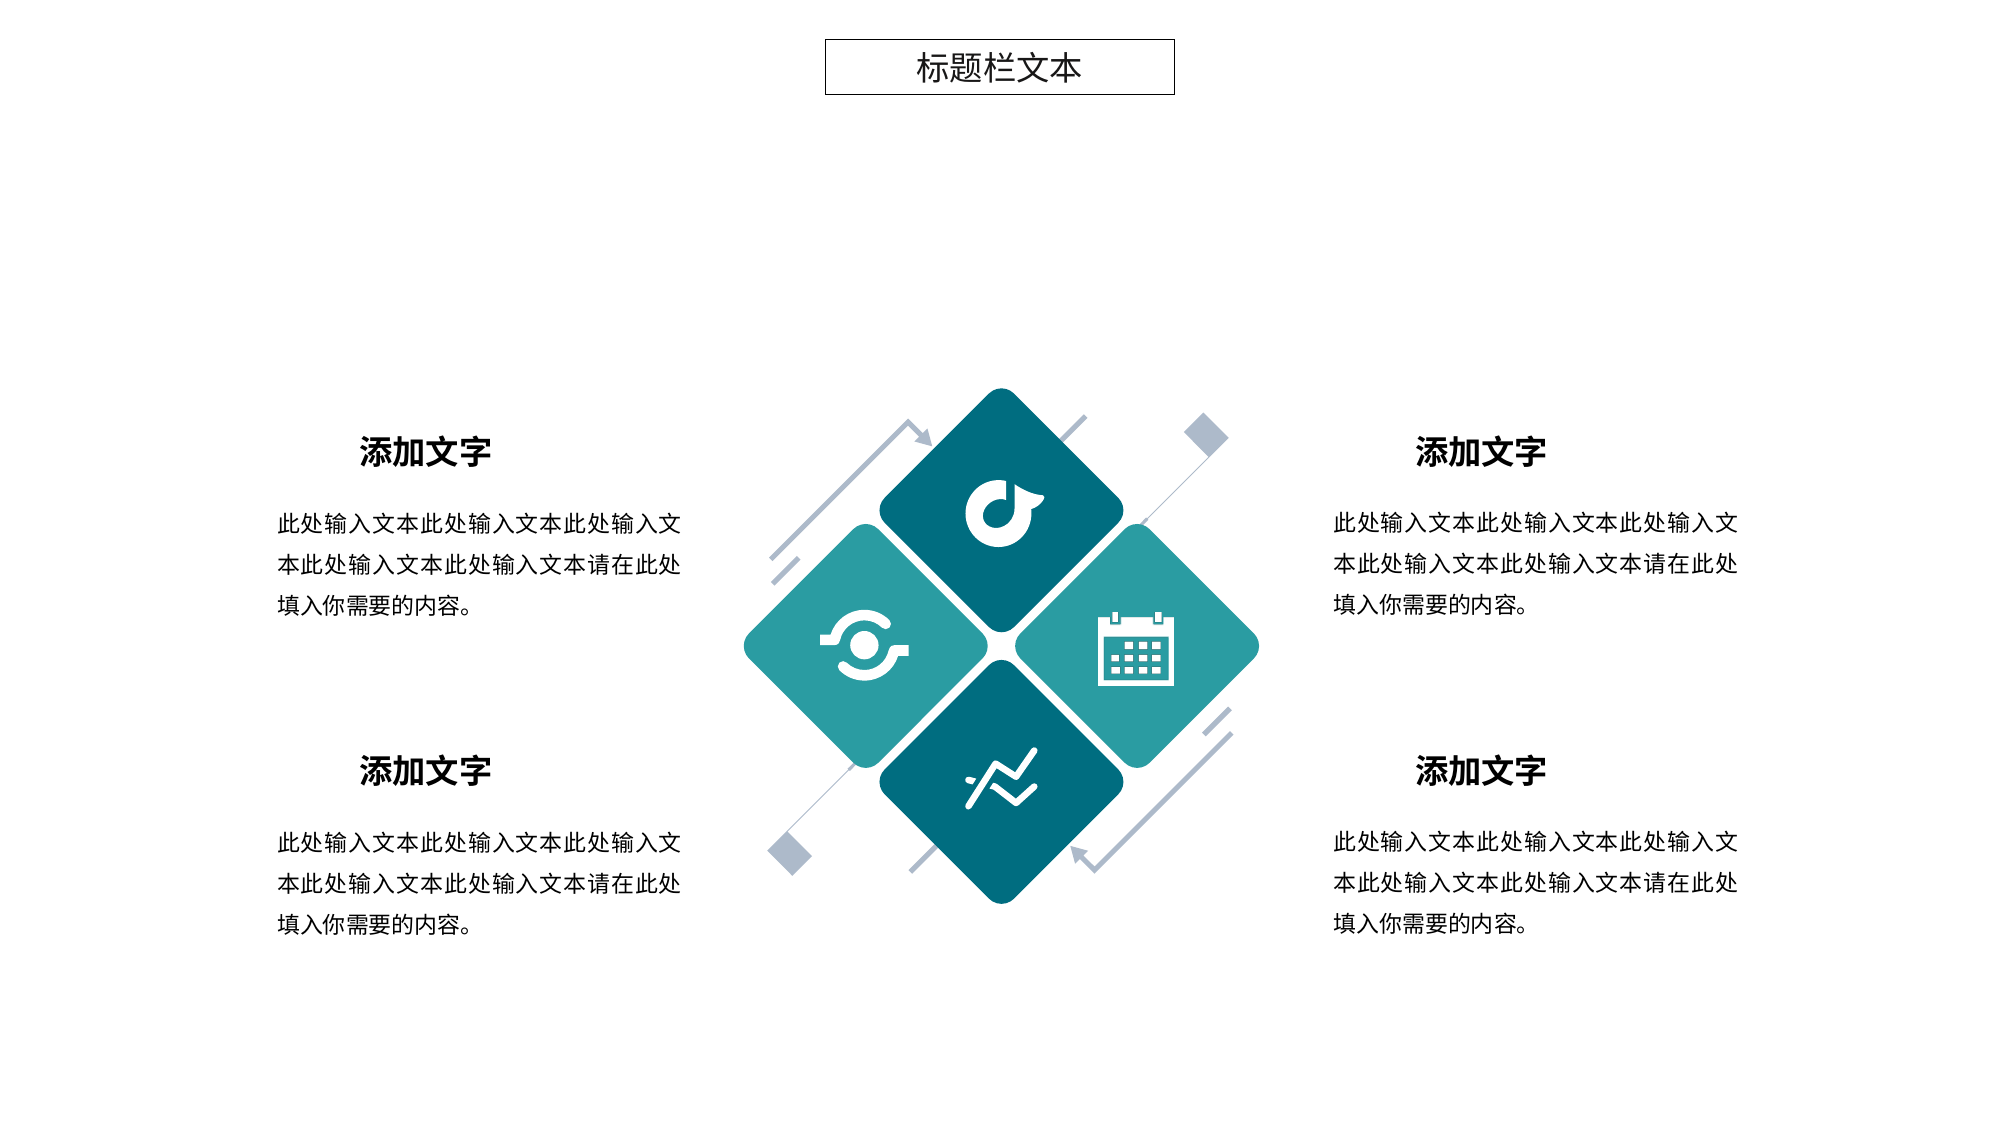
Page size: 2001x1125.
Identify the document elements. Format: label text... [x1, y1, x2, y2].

text_box 此处输入文本此处输入文本此处输入文本此处输入文本此处输入文本请在此处填入你需要的内容。 [1318, 487, 1754, 626]
text_box 此处输入文本此处输入文本此处输入文本此处输入文本此处输入文本请在此处填入你需要的内容。 [262, 807, 698, 946]
text_box 此处输入文本此处输入文本此处输入文本此处输入文本此处输入文本请在此处填入你需要的内容。 [1318, 806, 1754, 945]
text_box 添加文字 [344, 743, 614, 798]
text_box 添加文字 [344, 424, 614, 479]
text_box 此处输入文本此处输入文本此处输入文本此处输入文本此处输入文本请在此处填入你需要的内容。 [262, 488, 698, 627]
text_box 添加文字 [1400, 742, 1670, 798]
text_box 标题栏文本 [825, 39, 1175, 95]
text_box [749, 418, 1251, 874]
text_box 添加文字 [1400, 423, 1670, 479]
